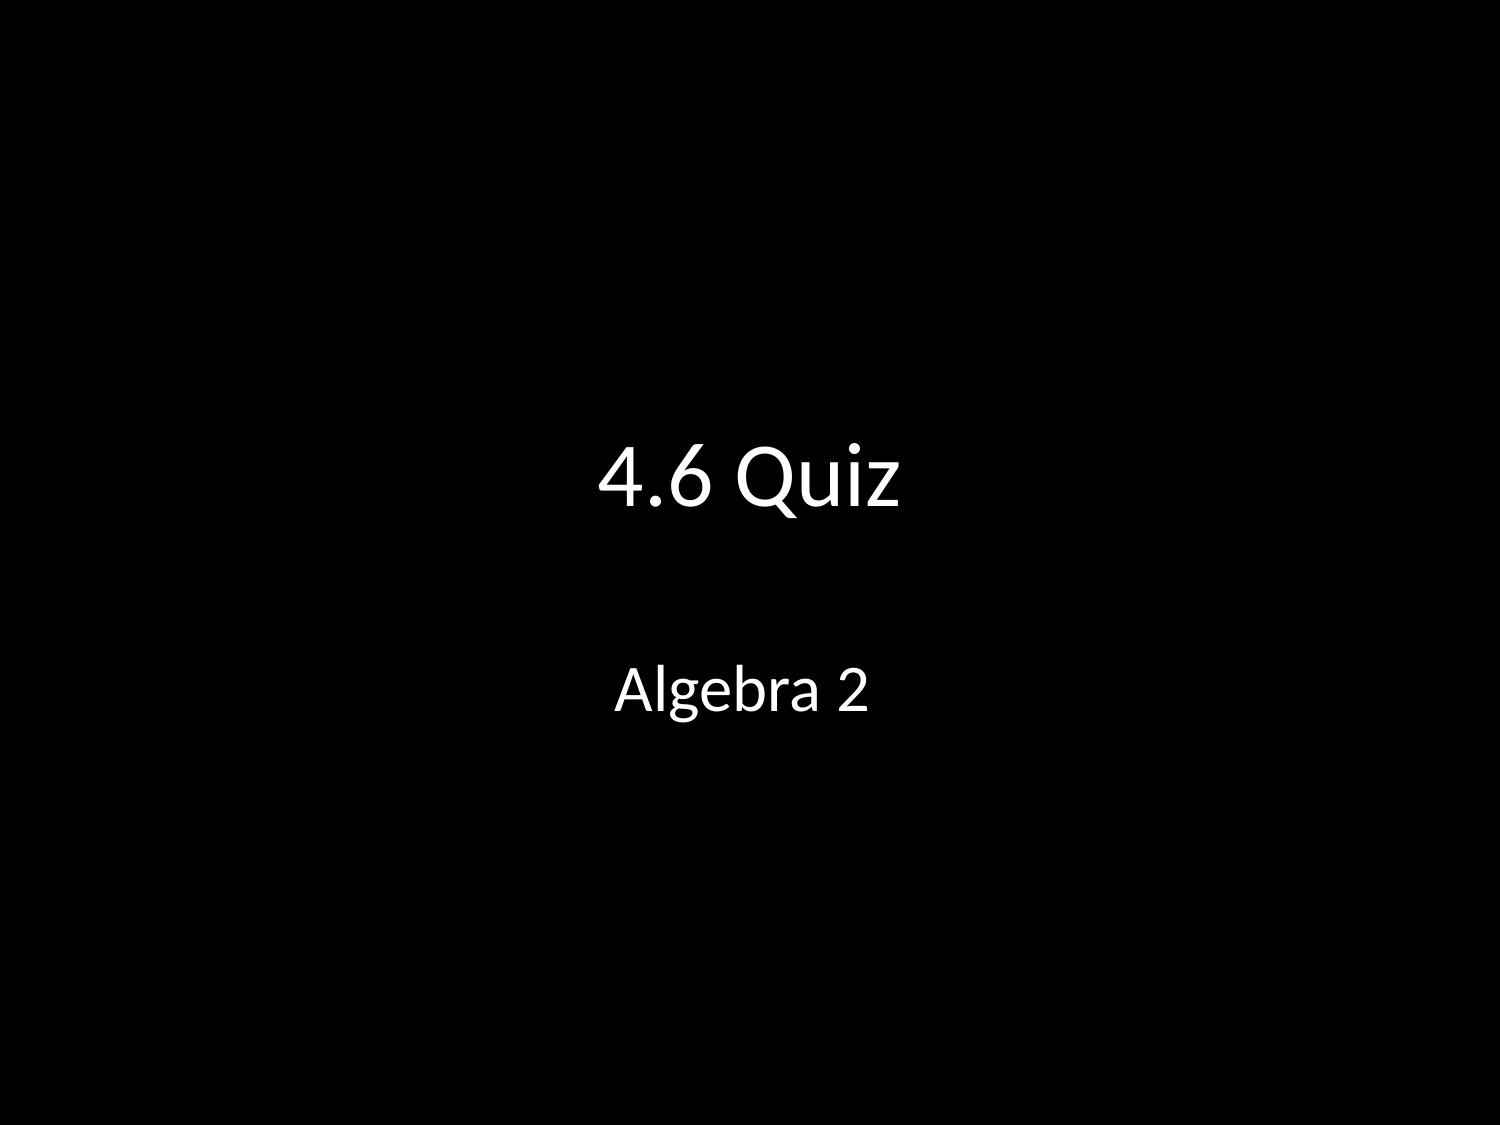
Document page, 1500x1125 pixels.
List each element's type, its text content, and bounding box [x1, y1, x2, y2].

title 4.6 Quiz [112, 349, 1388, 591]
subtitle Algebra 2 [225, 637, 1275, 925]
